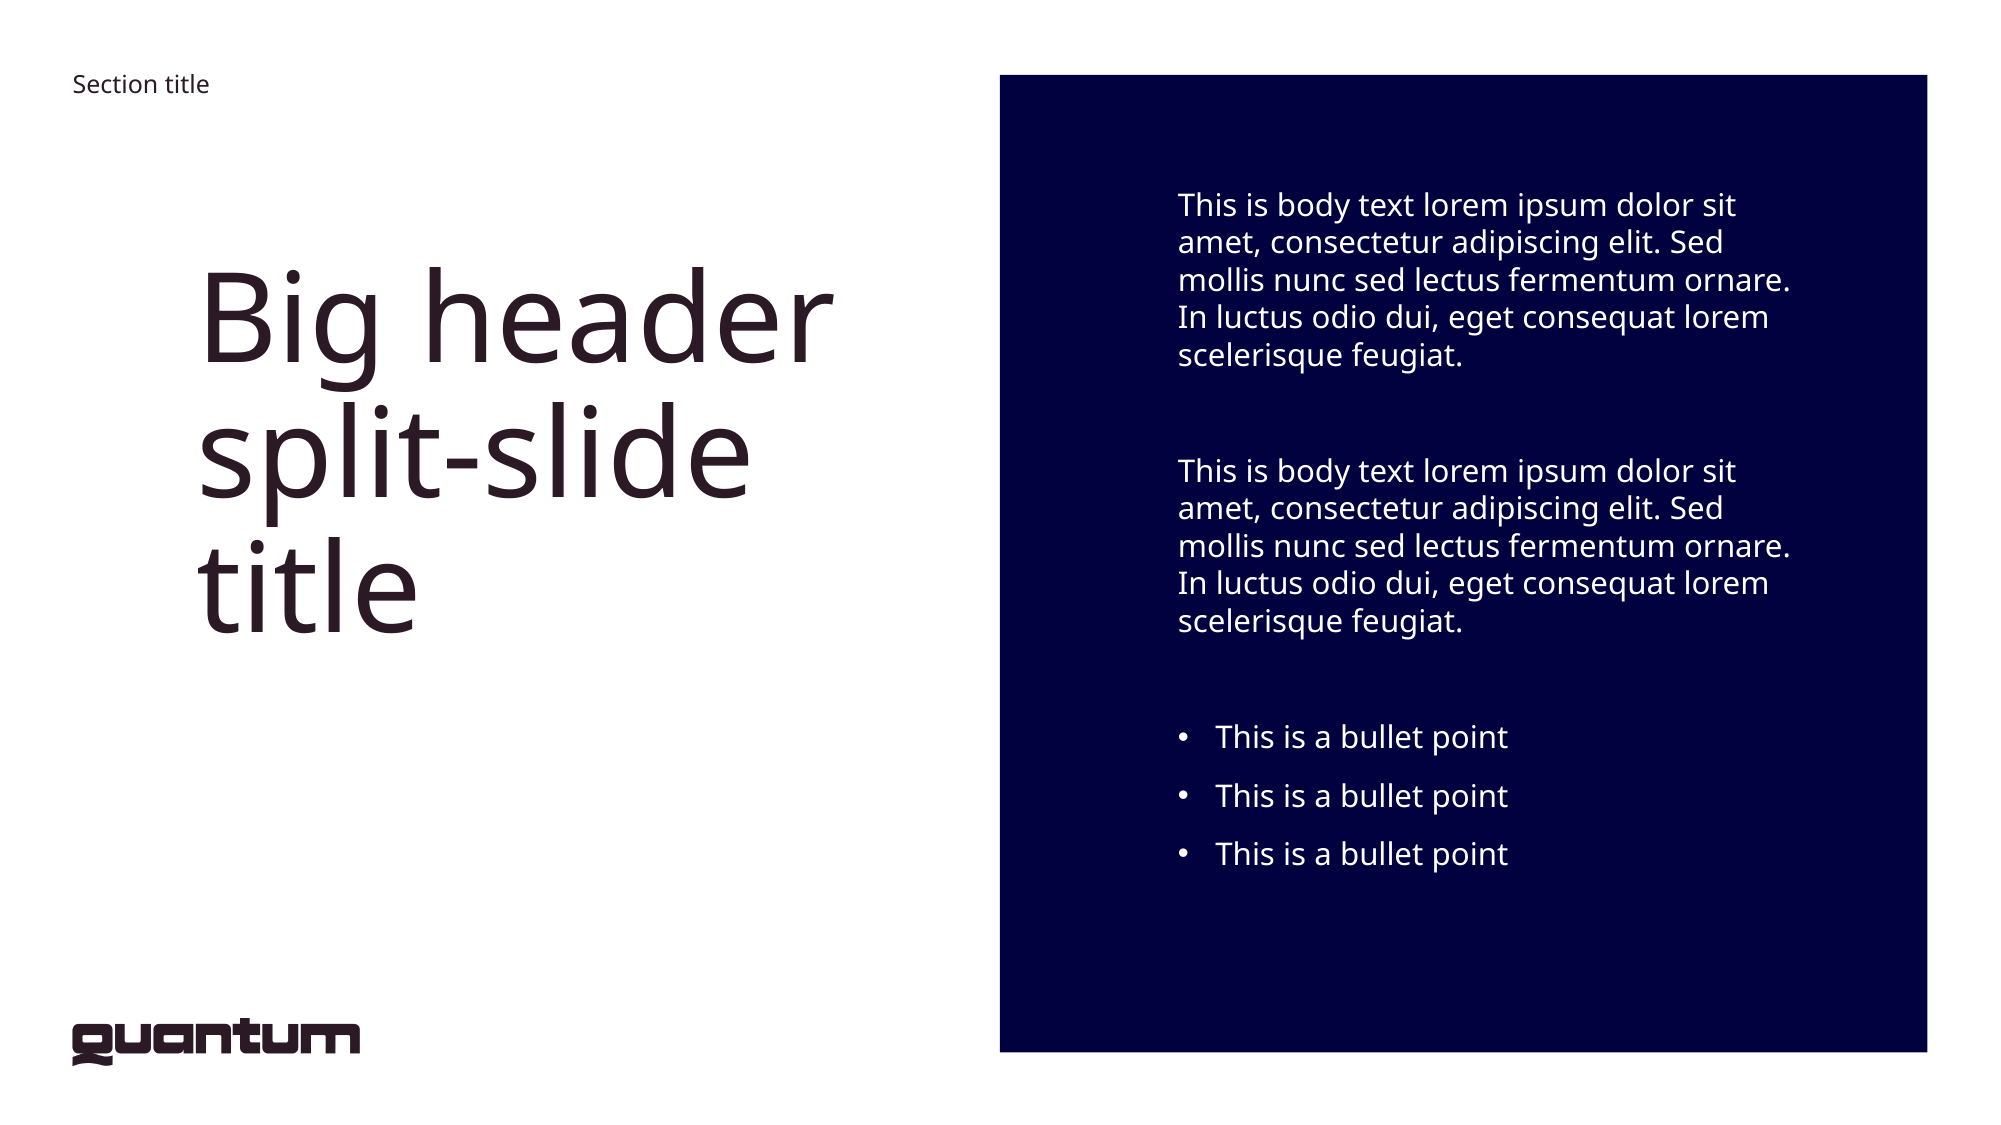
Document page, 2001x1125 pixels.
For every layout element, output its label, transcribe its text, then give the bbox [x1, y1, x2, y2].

picture [72, 1018, 360, 1066]
text_box Big header split-slide title [181, 246, 919, 638]
text_box This is body text lorem ipsum dolor sit amet, consectetur adipiscing elit. Sed mollis nunc sed lectus fermentum ornare. In luctus odio dui, eget consequat lorem scelerisque feugiat. This is body text lorem ipsum dolor sit amet, consectetur adipiscing elit. Sed mollis nunc sed lectus fermentum ornare. In luctus odio dui, eget consequat lorem scelerisque feugiat. This is a bullet point This is a bullet point This is a bullet point [1162, 177, 1812, 1013]
text_box Section title [72, 72, 492, 114]
text_box [999, 74, 1928, 1054]
